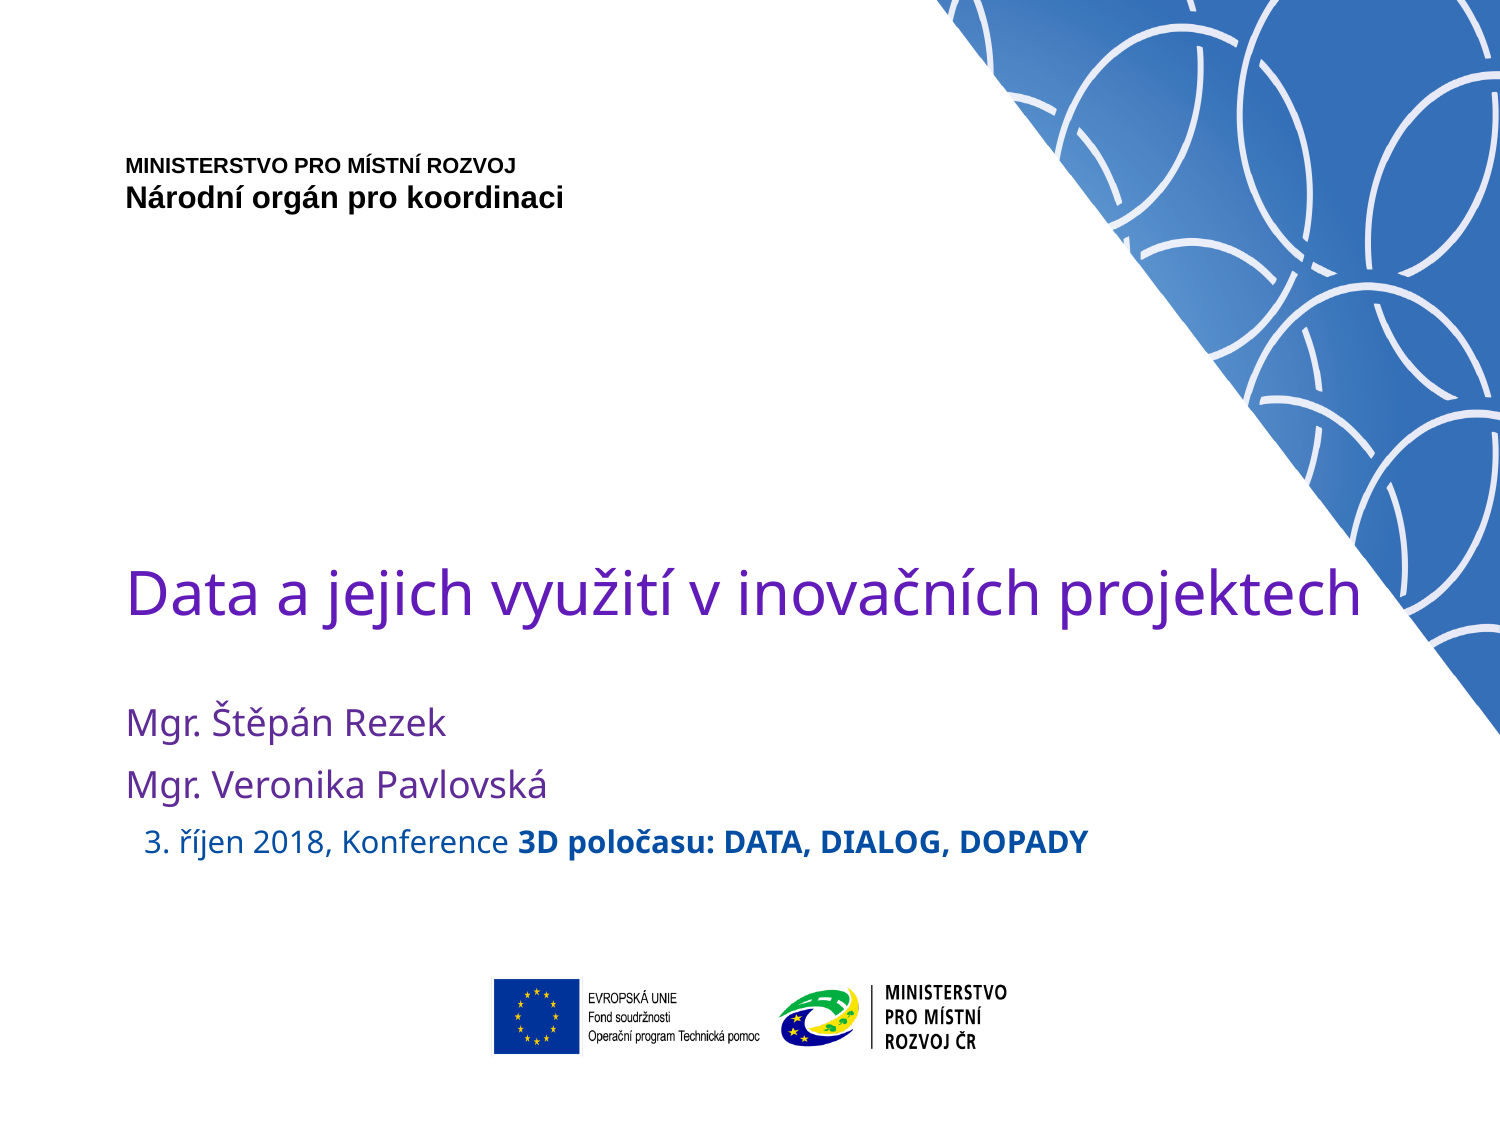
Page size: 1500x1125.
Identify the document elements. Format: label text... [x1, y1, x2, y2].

picture [475, 954, 1025, 1079]
list 3. říjen 2018, Konference 3D poločasu: DATA, DIALOG, DOPADY [110, 801, 1140, 846]
title Data a jejich využití v inovačních projektech [110, 396, 1461, 643]
subtitle Mgr. Štěpán Rezek Mgr. Veronika Pavlovská [110, 677, 1161, 776]
picture [935, 0, 1500, 736]
